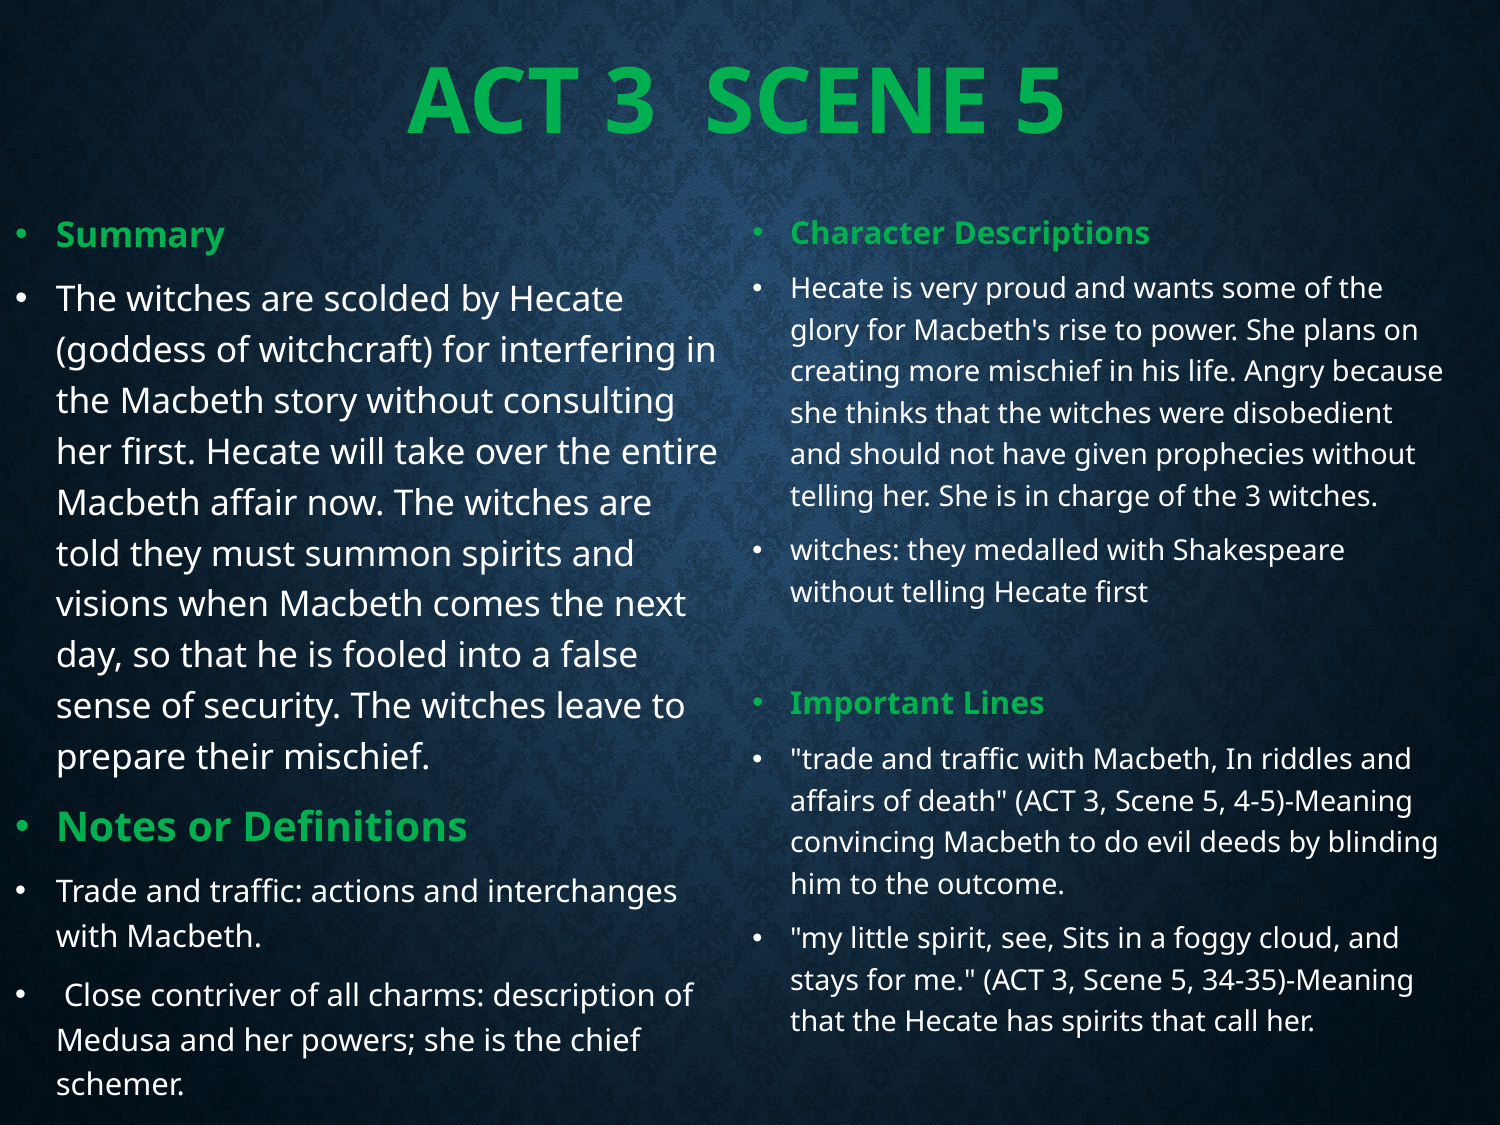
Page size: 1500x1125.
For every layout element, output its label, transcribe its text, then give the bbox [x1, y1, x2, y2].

title Act 3 Scene 5 [112, 0, 1387, 212]
list Summary The witches are scolded by Hecate (goddess of witchcraft) for interfering in the Macbeth story without consulting her first. Hecate will take over the entire Macbeth affair now. The witches are told they must summon spirits and visions when Macbeth comes the next day, so that he is fooled into a false sense of security. The witches leave to prepare their mischief. Notes or Definitions Trade and traffic: actions and interchanges with Macbeth. Close contriver of all charms: description of Medusa and her powers; she is the chief schemer. [0, 212, 738, 1125]
list Character Descriptions Hecate is very proud and wants some of the glory for Macbeth's rise to power. She plans on creating more mischief in his life. Angry because she thinks that the witches were disobedient and should not have given prophecies without telling her. She is in charge of the 3 witches. witches: they medalled with Shakespeare without telling Hecate first Important Lines "trade and traffic with Macbeth, In riddles and affairs of death" (ACT 3, Scene 5, 4-5)-Meaning convincing Macbeth to do evil deeds by blinding him to the outcome. "my little spirit, see, Sits in a foggy cloud, and stays for me." (ACT 3, Scene 5, 34-35)-Meaning that the Hecate has spirits that call her. [737, 212, 1463, 1075]
